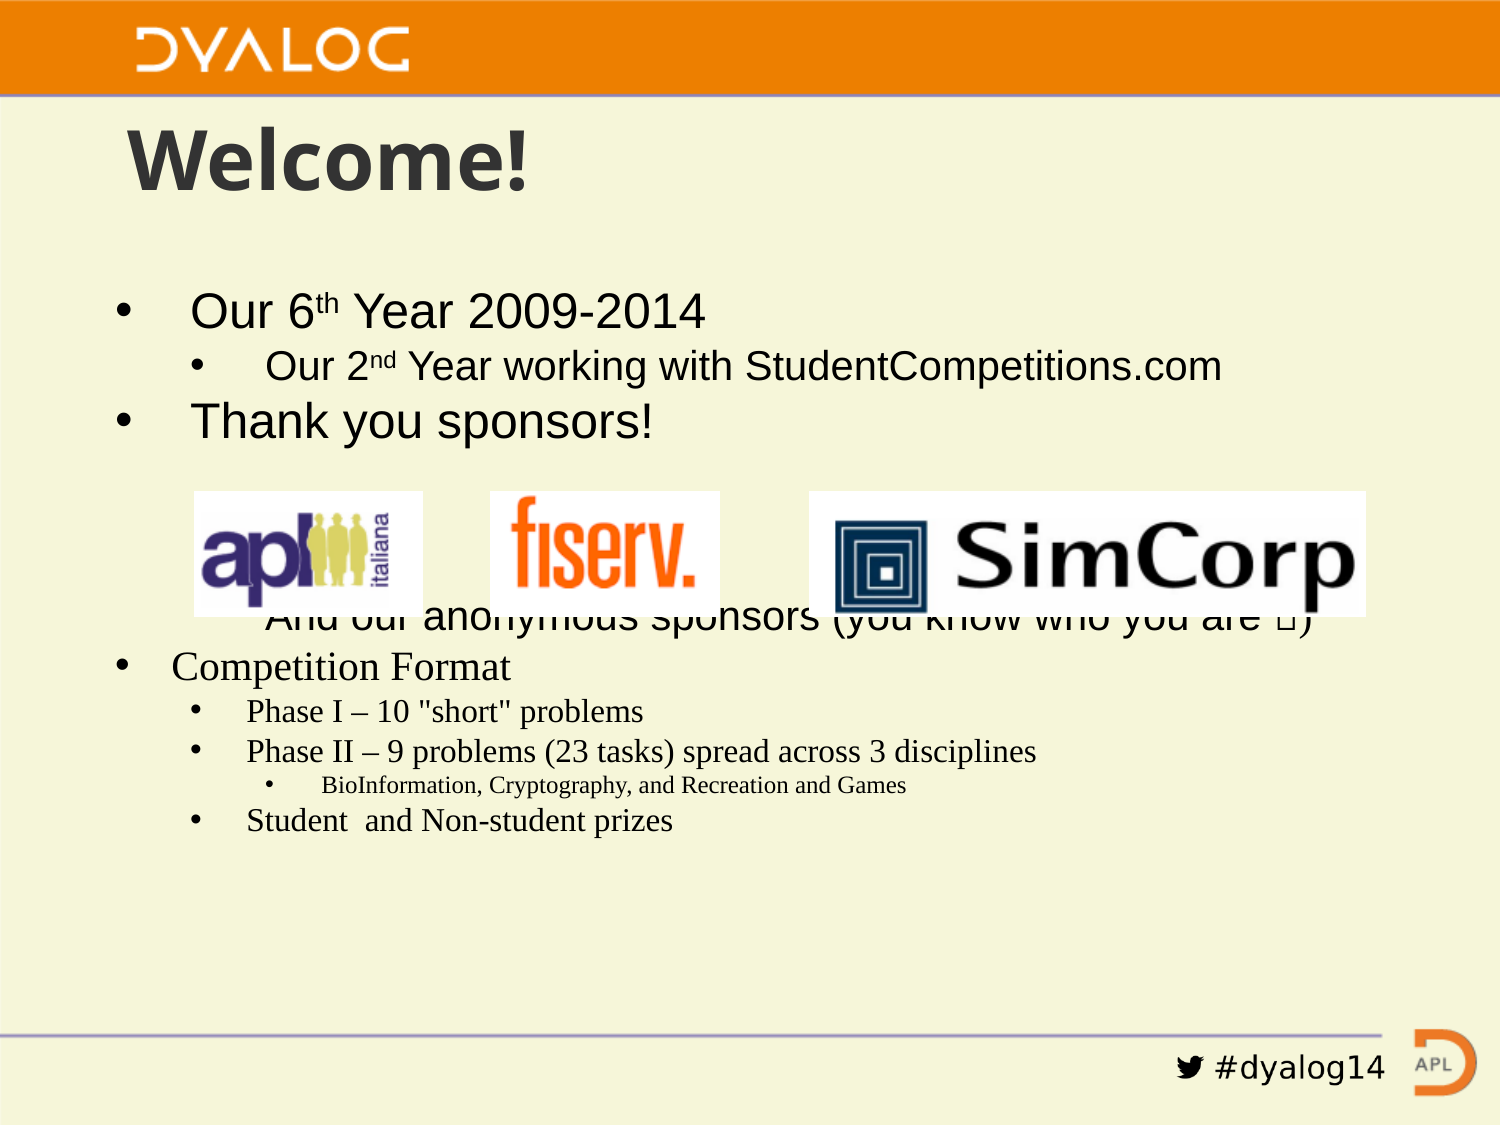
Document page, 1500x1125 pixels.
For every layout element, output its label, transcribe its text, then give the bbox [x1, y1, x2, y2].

subtitle Our 6th Year 2009-2014 Our 2nd Year working with StudentCompetitions.com Thank you sponsors! And our anonymous sponsors (you know who you are ) Competition Format Phase I – 10 "short" problems Phase II – 9 problems (23 tasks) spread across 3 disciplines BioInformation, Cryptography, and Recreation and Games Student and Non-student prizes [100, 271, 1412, 992]
picture [0, 0, 1500, 1125]
title Welcome! [112, 99, 1388, 268]
